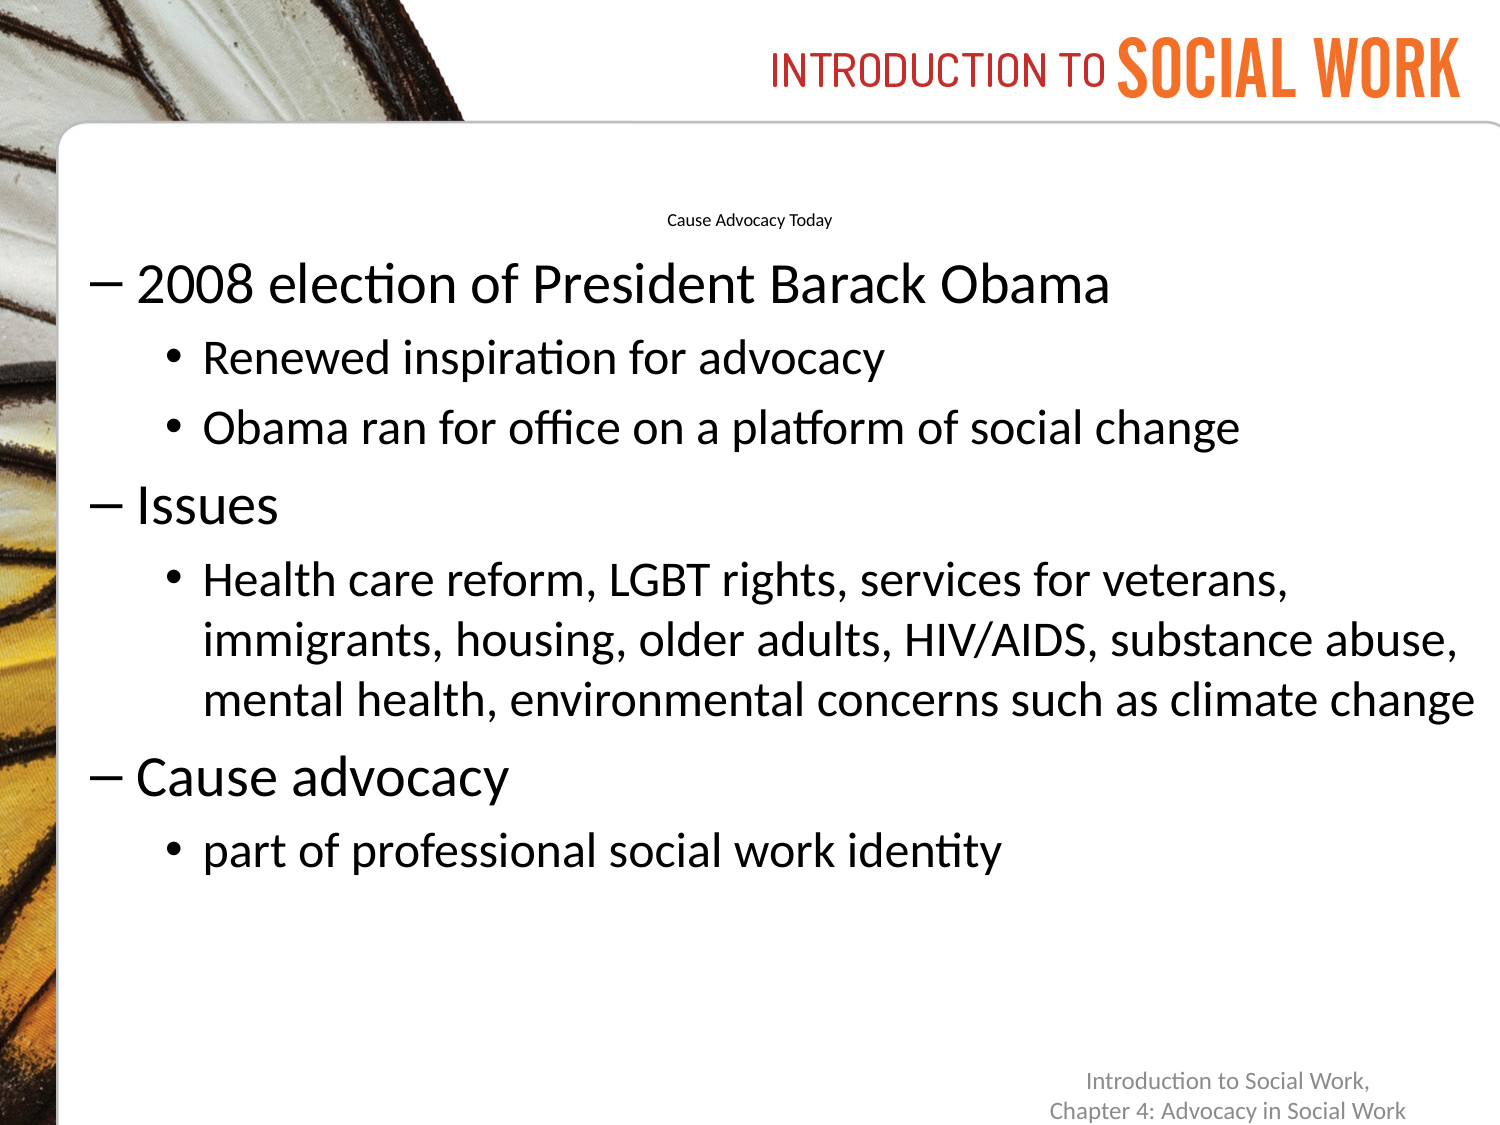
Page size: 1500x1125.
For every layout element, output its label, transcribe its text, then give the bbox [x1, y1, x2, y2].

title Cause Advocacy Today [75, 200, 1425, 237]
list 2008 election of President Barack Obama Renewed inspiration for advocacy Obama ran for office on a platform of social change Issues Health care reform, LGBT rights, services for veterans, immigrants, housing, older adults, HIV/AIDS, substance abuse, mental health, environmental concerns such as climate change Cause advocacy part of professional social work identity [0, 237, 1500, 1050]
picture [0, 0, 1500, 237]
picture [0, 1050, 1500, 1125]
footer Introduction to Social Work, Chapter 4: Advocacy in Social Work [987, 1065, 1475, 1125]
